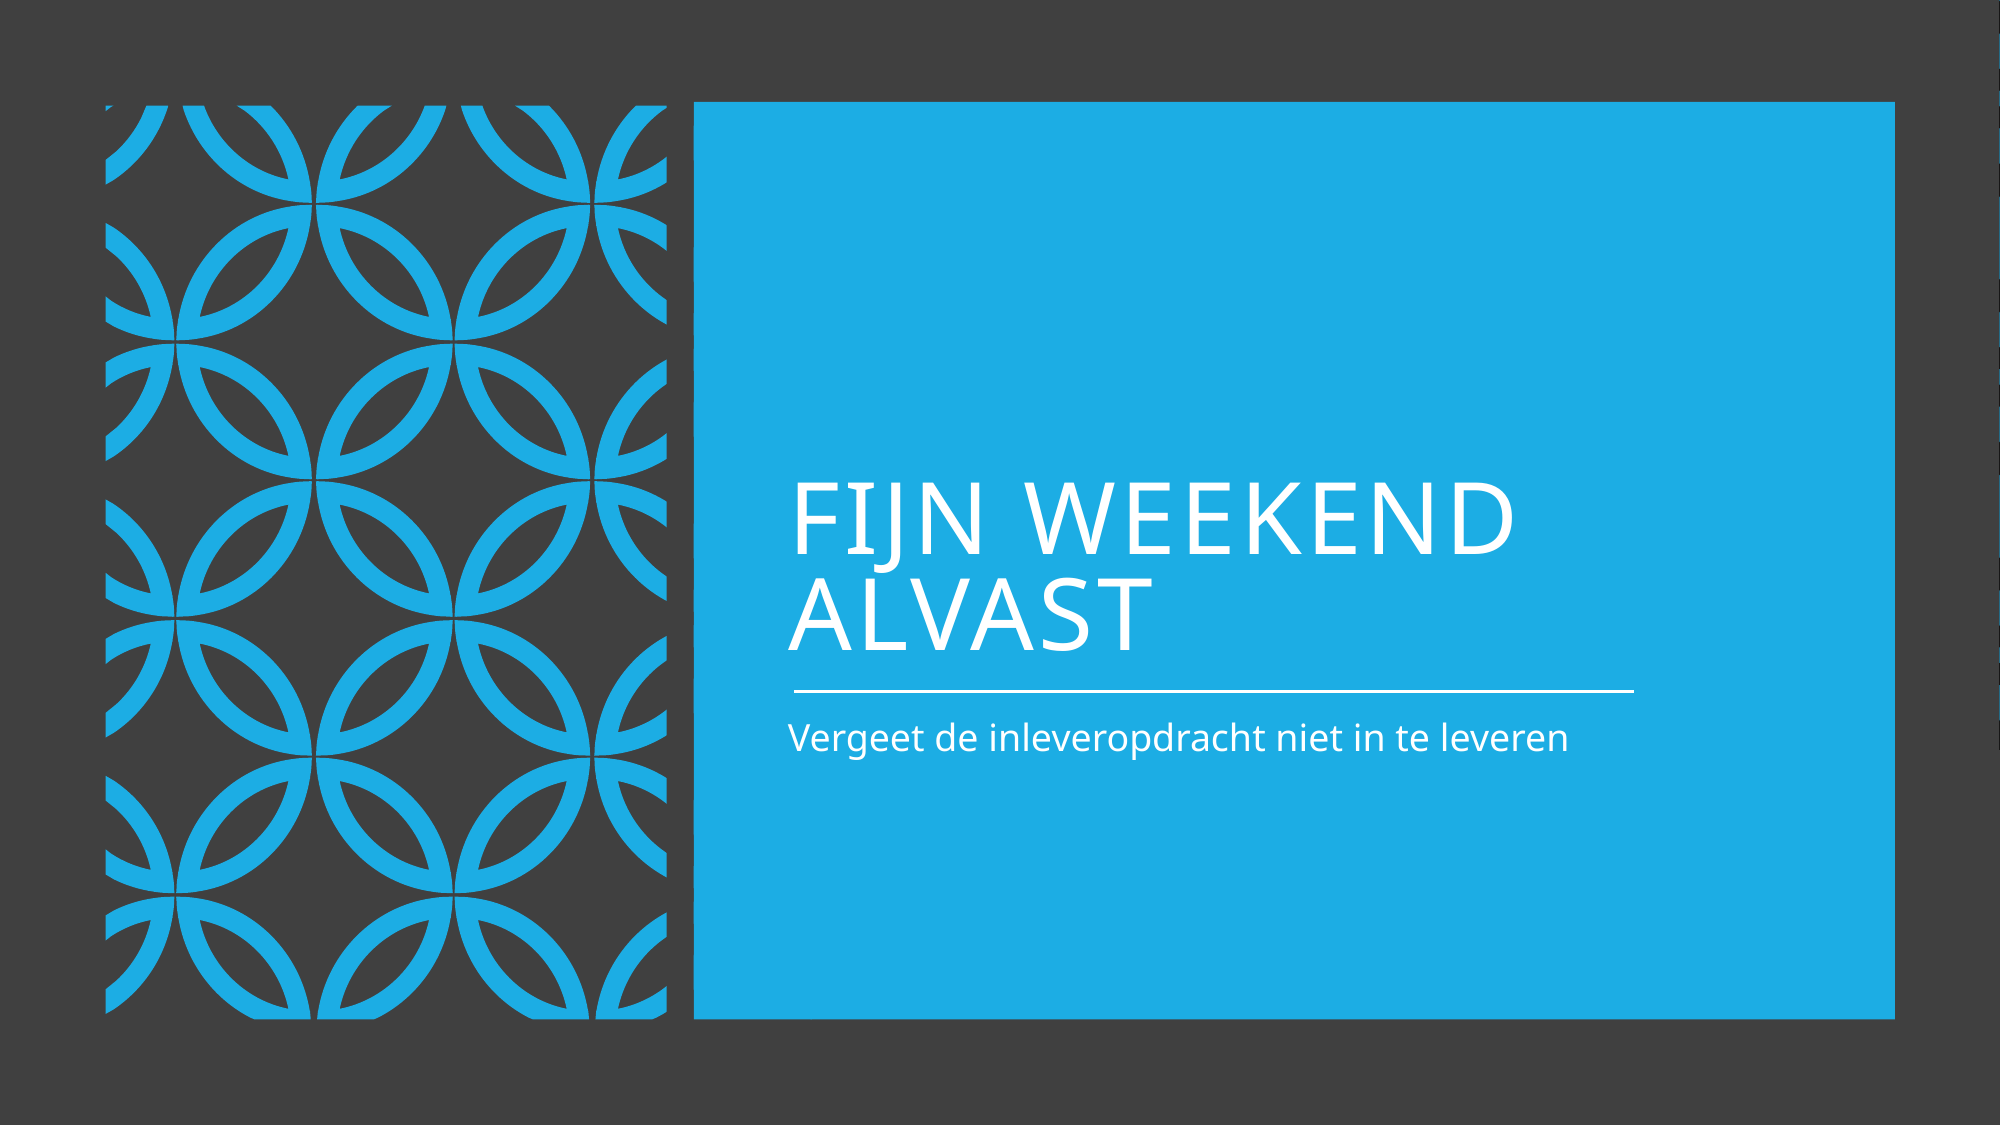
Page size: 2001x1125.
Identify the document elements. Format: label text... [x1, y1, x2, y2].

text_box [104, 104, 665, 1021]
text_box Vergeet de inleveropdracht niet in te leveren [773, 706, 1601, 767]
text_box [0, 0, 665, 1125]
text_box [695, 101, 1896, 1021]
title Fijn weekend alvast [773, 181, 1816, 678]
text_box [665, 0, 695, 1125]
text_box [695, 0, 2000, 1125]
